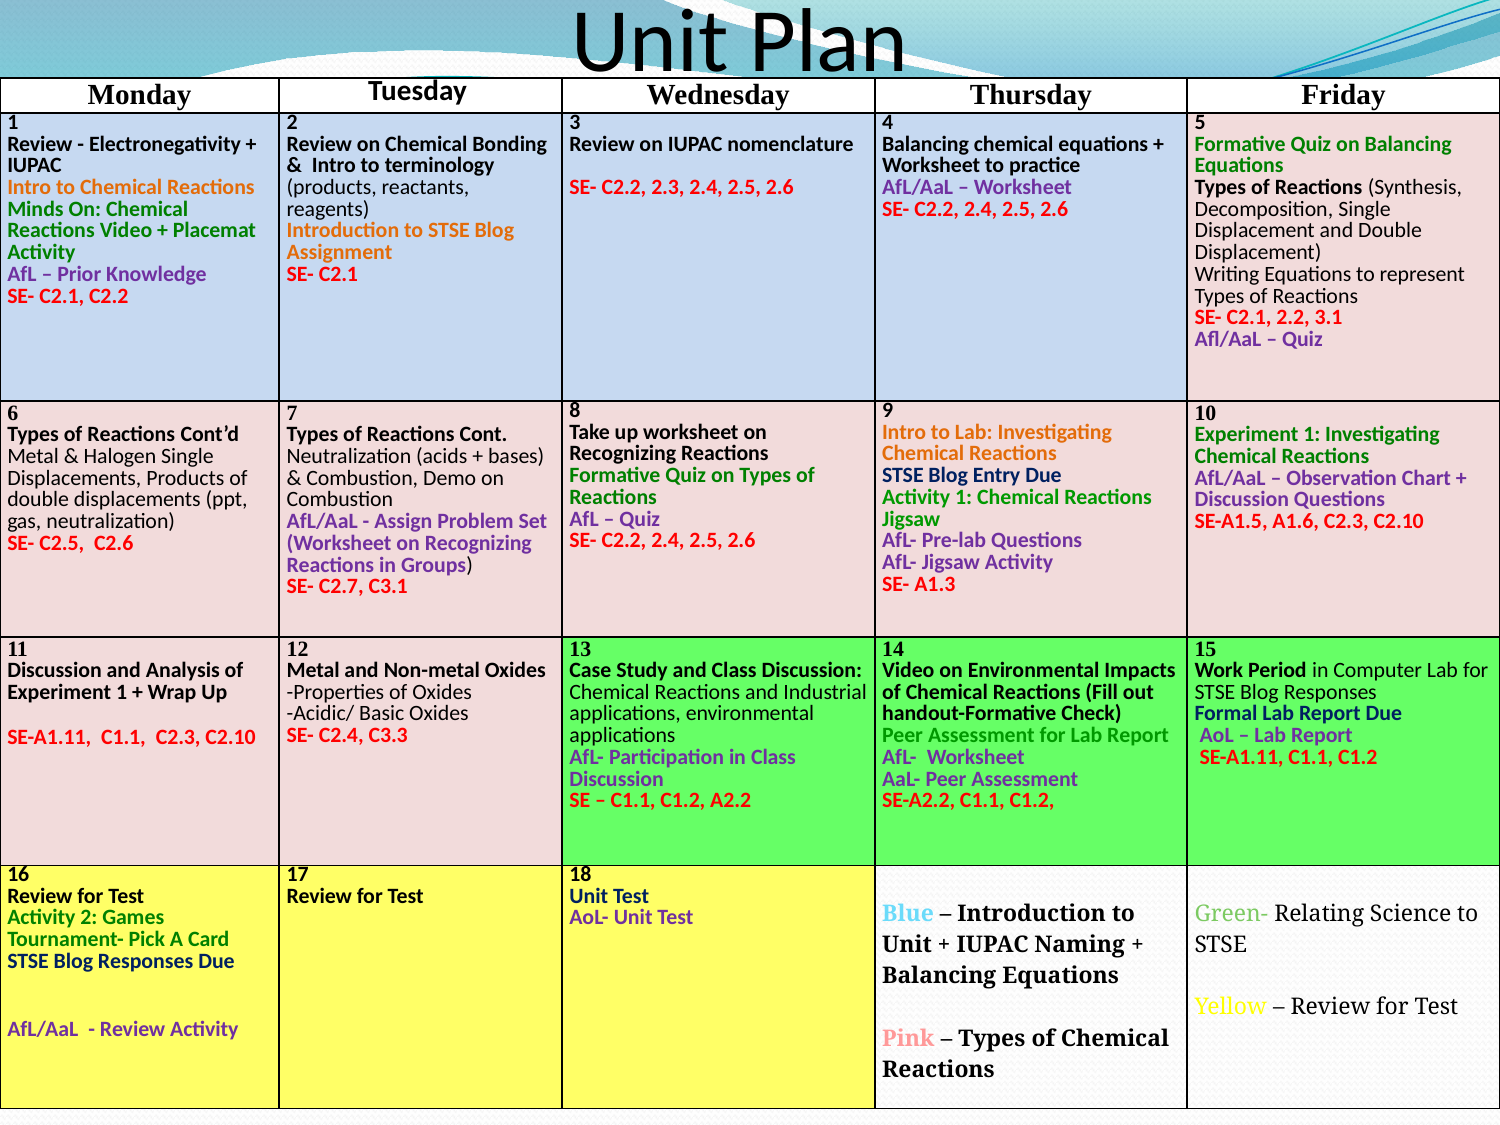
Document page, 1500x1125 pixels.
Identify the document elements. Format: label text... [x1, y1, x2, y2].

table_cell 8 Take up worksheet on Recognizing Reactions Formative Quiz on Types of Reactions AfL – Quiz SE- C2.2, 2.4, 2.5, 2.6 [563, 402, 874, 636]
table_cell 13 Case Study and Class Discussion: Chemical Reactions and Industrial applications, environmental applications AfL- Participation in Class Discussion SE – C1.1, C1.2, A2.2 [563, 638, 874, 865]
table_header Tuesday [280, 79, 561, 112]
table_cell 17 Review for Test [280, 866, 561, 1108]
table_cell Blue – Introduction to Unit + IUPAC Naming + Balancing Equations Pink – Types of Chemical Reactions [876, 866, 1186, 1108]
table_cell 2 Review on Chemical Bonding & Intro to terminology (products, reactants, reagents) Introduction to STSE Blog Assignment SE- C2.1 [280, 114, 561, 400]
table_header Monday [1, 79, 278, 112]
table_cell 4 Balancing chemical equations + Worksheet to practice AfL/AaL – Worksheet SE- C2.2, 2.4, 2.5, 2.6 [876, 114, 1186, 400]
table_cell 15 Work Period in Computer Lab for STSE Blog Responses Formal Lab Report Due AoL – Lab Report SE-A1.11, C1.1, C1.2 [1188, 638, 1499, 865]
title Unit Plan [0, 0, 1500, 77]
table_cell 9 Intro to Lab: Investigating Chemical Reactions STSE Blog Entry Due Activity 1: Chemical Reactions Jigsaw AfL- Pre-lab Questions AfL- Jigsaw Activity SE- A1.3 [876, 402, 1186, 636]
table_cell 7 Types of Reactions Cont. Neutralization (acids + bases) & Combustion, Demo on Combustion AfL/AaL - Assign Problem Set (Worksheet on Recognizing Reactions in Groups) SE- C2.7, C3.1 [280, 402, 561, 636]
table_header Friday [1188, 79, 1499, 112]
table_cell Green- Relating Science to STSE Yellow – Review for Test [1188, 866, 1499, 1108]
table_cell 14 Video on Environmental Impacts of Chemical Reactions (Fill out handout-Formative Check) Peer Assessment for Lab Report AfL- Worksheet AaL- Peer Assessment SE-A2.2, C1.1, C1.2, [876, 638, 1186, 865]
table_cell 12 Metal and Non-metal Oxides -Properties of Oxides -Acidic/ Basic Oxides SE- C2.4, C3.3 [280, 638, 561, 865]
table_cell 18 Unit Test AoL- Unit Test [563, 866, 874, 1108]
table_header Wednesday [563, 79, 874, 112]
table_cell 3 Review on IUPAC nomenclature SE- C2.2, 2.3, 2.4, 2.5, 2.6 [563, 114, 874, 400]
table_cell 10 Experiment 1: Investigating Chemical Reactions AfL/AaL – Observation Chart + Discussion Questions SE-A1.5, A1.6, C2.3, C2.10 [1188, 402, 1499, 636]
table_cell 1 Review - Electronegativity + IUPAC Intro to Chemical Reactions Minds On: Chemical Reactions Video + Placemat Activity AfL – Prior Knowledge SE- C2.1, C2.2 [1, 114, 278, 400]
table_cell 16 Review for Test Activity 2: Games Tournament- Pick A Card STSE Blog Responses Due AfL/AaL - Review Activity [1, 866, 278, 1108]
table_cell 6 Types of Reactions Cont’d Metal & Halogen Single Displacements, Products of double displacements (ppt, gas, neutralization) SE- C2.5, C2.6 [1, 402, 278, 636]
table_cell 5 Formative Quiz on Balancing Equations Types of Reactions (Synthesis, Decomposition, Single Displacement and Double Displacement) Writing Equations to represent Types of Reactions SE- C2.1, 2.2, 3.1 Afl/AaL – Quiz [1188, 114, 1499, 400]
table_header Thursday [876, 79, 1186, 112]
table_cell 11 Discussion and Analysis of Experiment 1 + Wrap Up SE-A1.11, C1.1, C2.3, C2.10 [1, 638, 278, 865]
